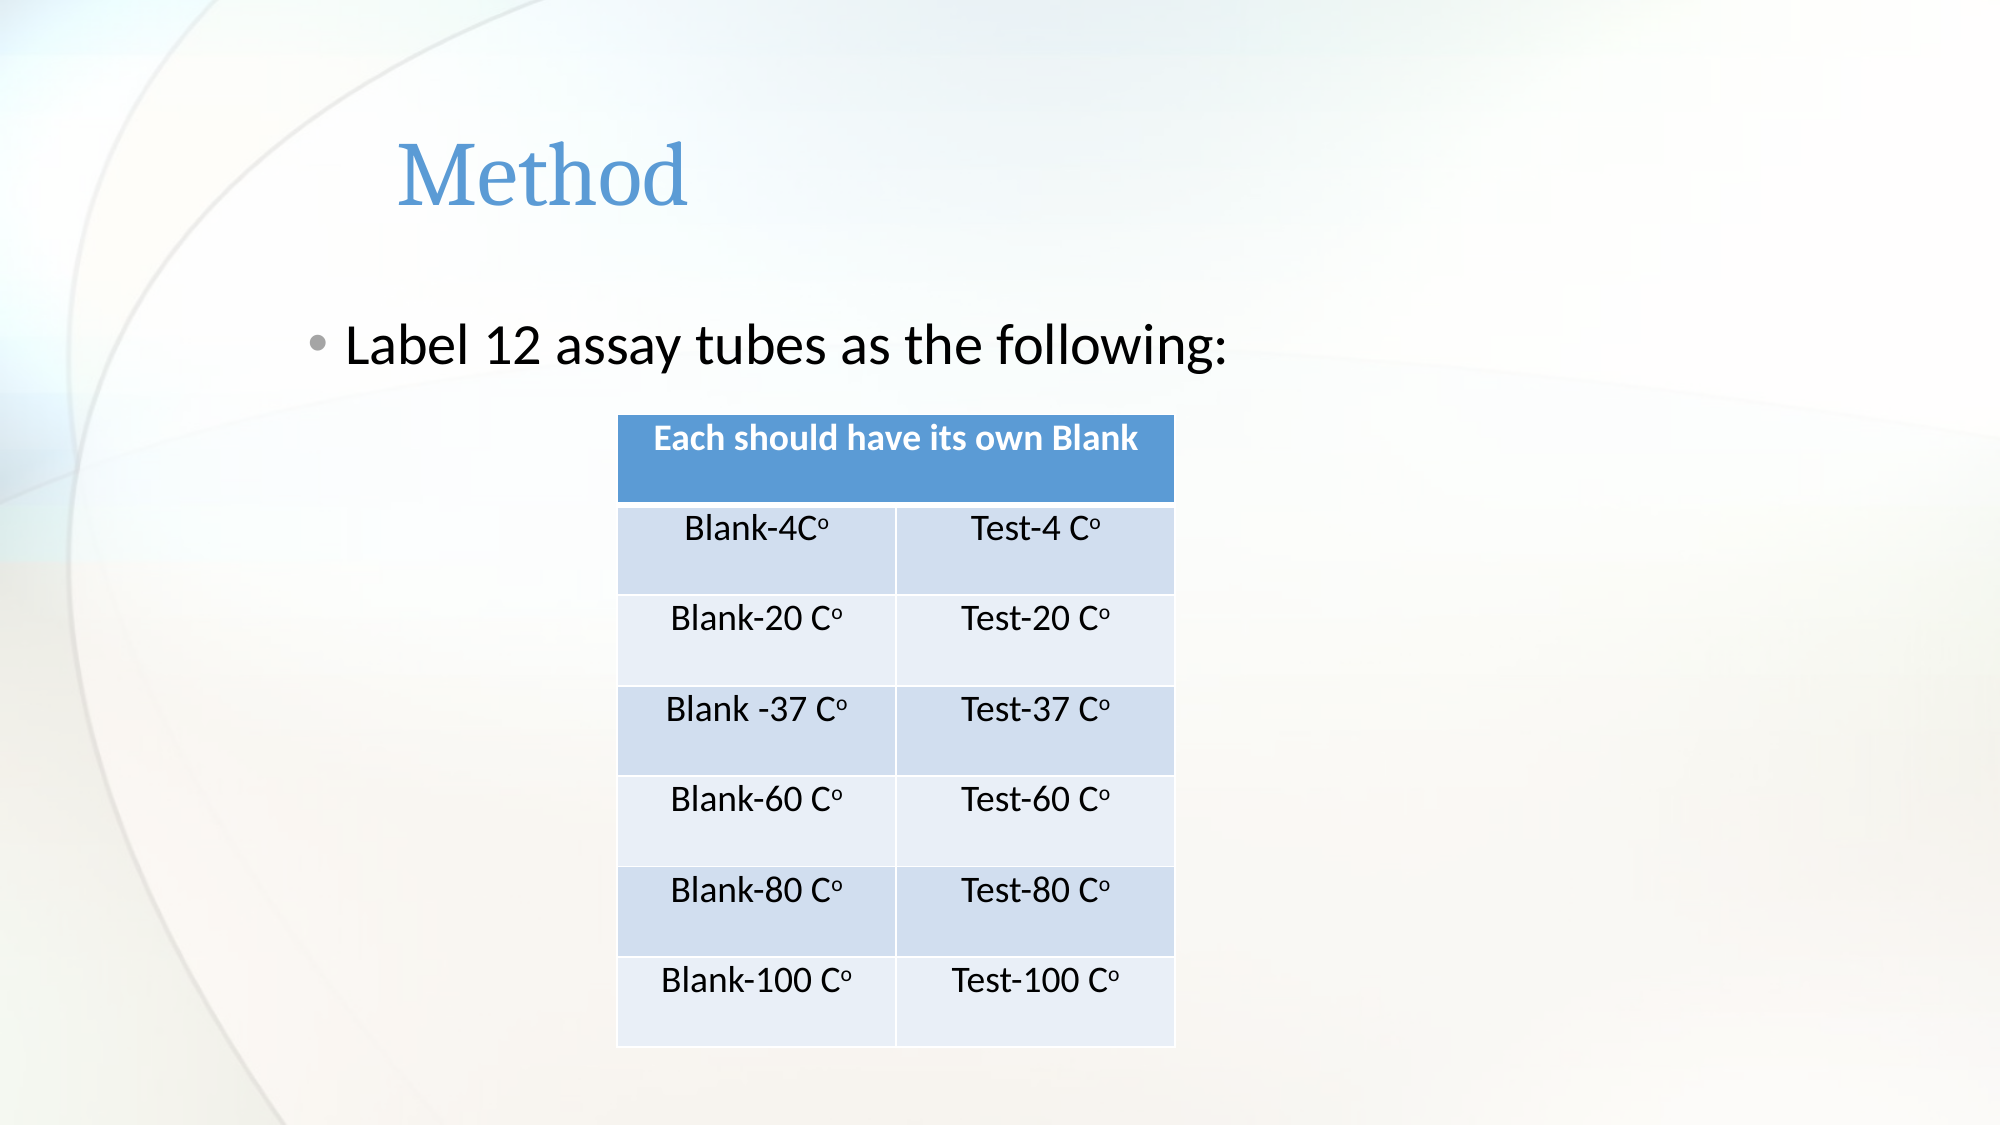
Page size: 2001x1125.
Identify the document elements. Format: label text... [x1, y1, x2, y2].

table_cell Test-60 Co [897, 777, 1174, 866]
table_cell Test-37 Co [897, 687, 1174, 775]
table_cell Test-80 Co [897, 867, 1174, 956]
title Method [381, 59, 1863, 278]
table_cell Blank-100 Co [618, 958, 895, 1046]
table_cell Blank -37 Co [618, 687, 895, 775]
table_cell Blank-80 Co [618, 867, 895, 956]
table_cell Blank-60 Co [618, 777, 895, 866]
table_cell Blank-20 Co [618, 596, 895, 685]
list Label 12 assay tubes as the following: [292, 306, 1367, 385]
table_cell Test-4 Co [897, 508, 1174, 594]
table_cell Test-100 Co [897, 958, 1174, 1046]
table_cell Test-20 Co [897, 596, 1174, 685]
table_cell Blank-4Co [618, 508, 895, 594]
table_header Each should have its own Blank [618, 415, 1174, 502]
